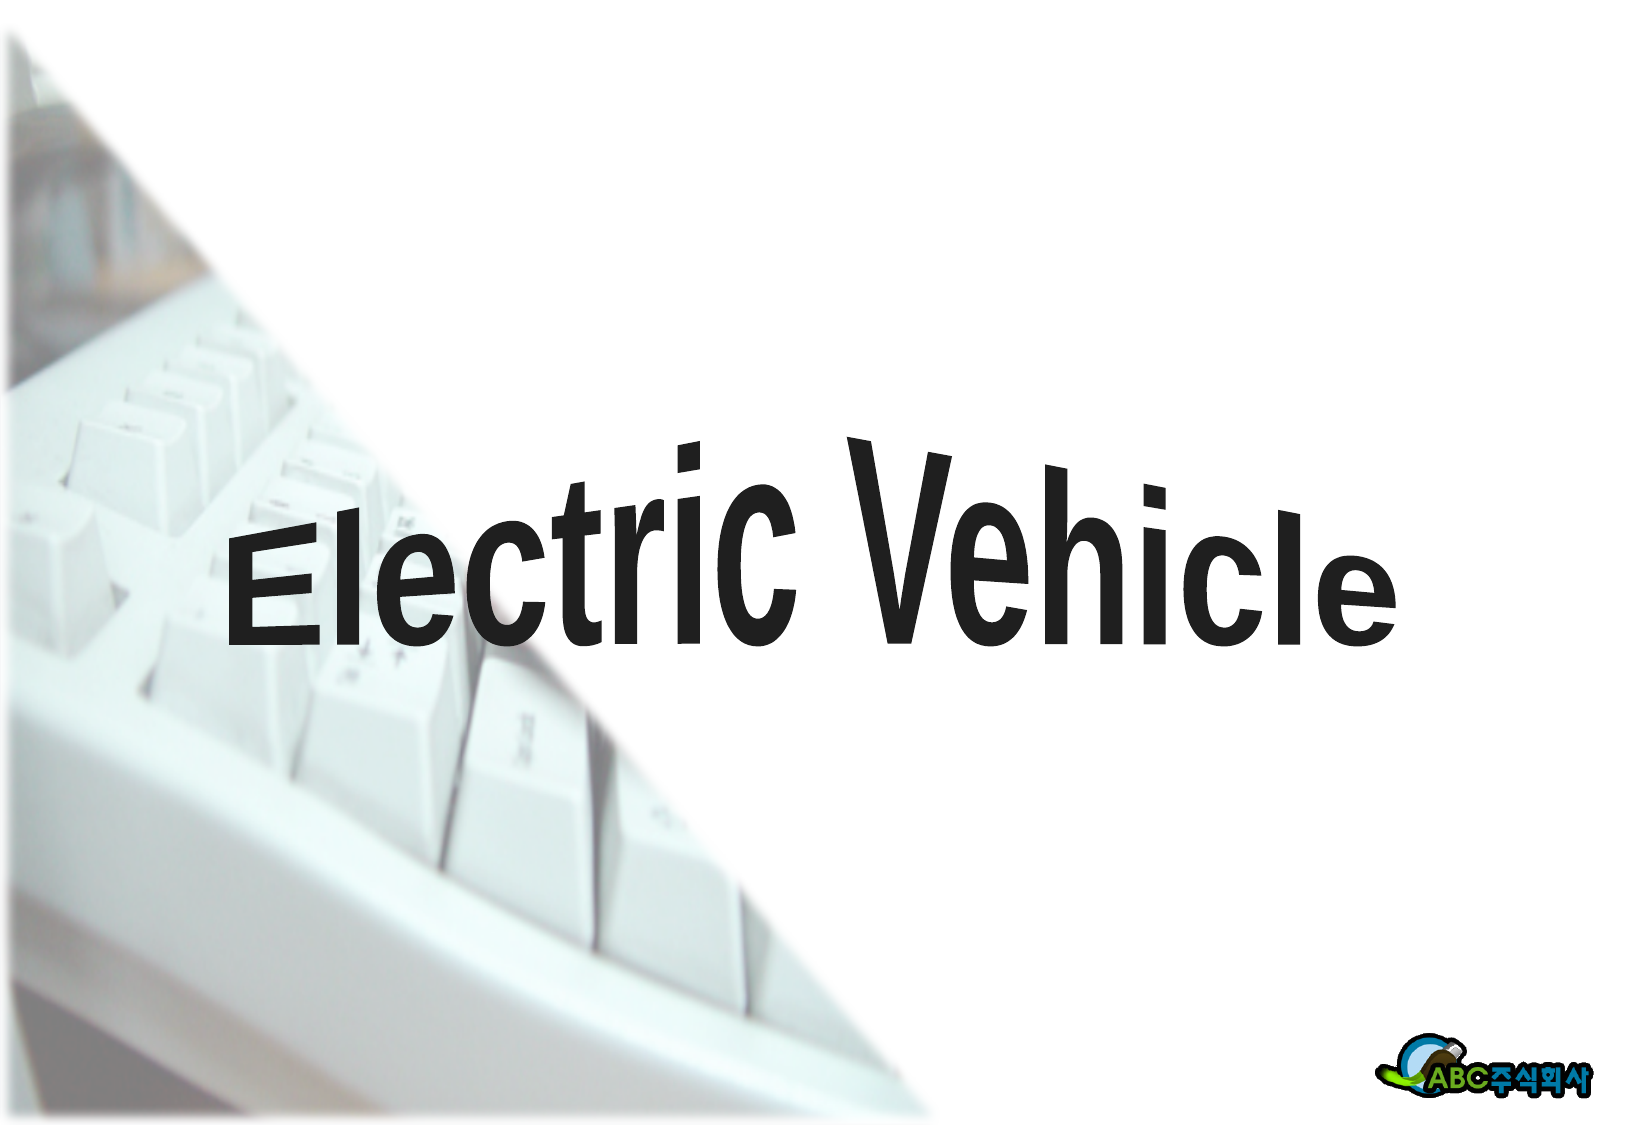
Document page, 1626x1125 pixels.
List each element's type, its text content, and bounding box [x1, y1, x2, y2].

picture [1365, 1026, 1600, 1103]
text_box [17, 56, 911, 1108]
text_box 급속충전 [14, 51, 916, 1110]
